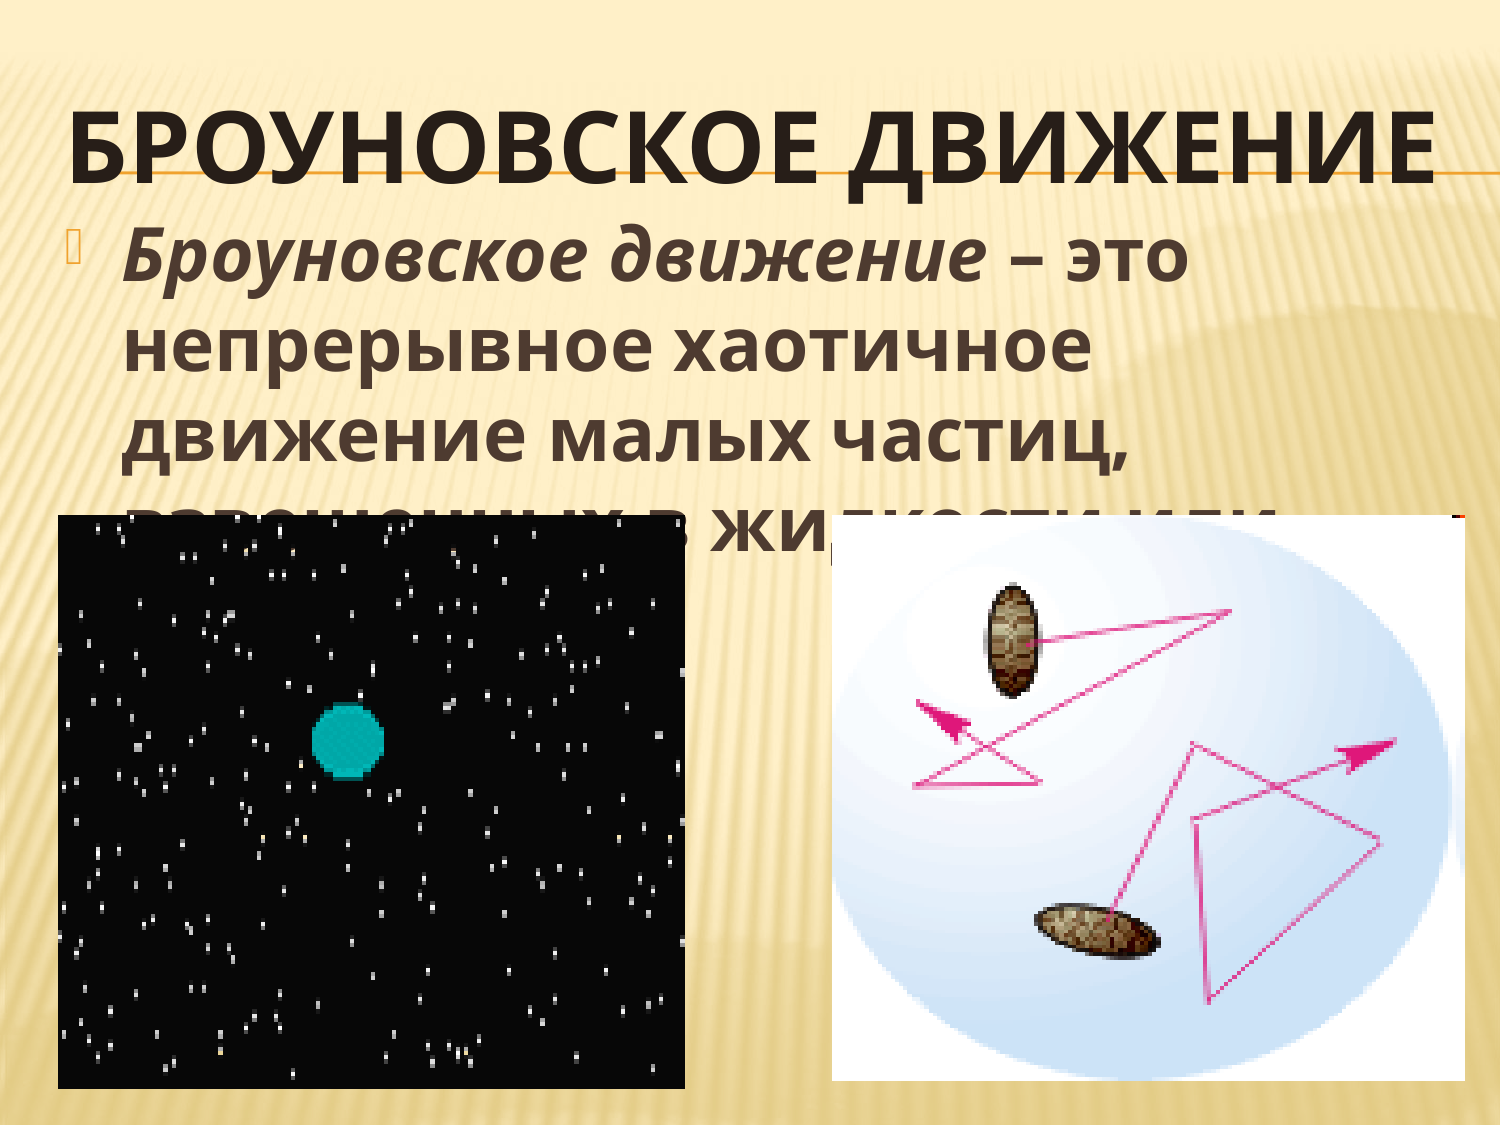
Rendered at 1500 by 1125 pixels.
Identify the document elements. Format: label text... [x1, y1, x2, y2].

picture [831, 515, 1466, 1082]
list Броуновское движение – это непрерывное хаотичное движение малых частиц, взвешенных в жидкости или газе [50, 199, 1475, 998]
picture [58, 515, 686, 1090]
title Броуновское движение [50, 75, 1475, 199]
